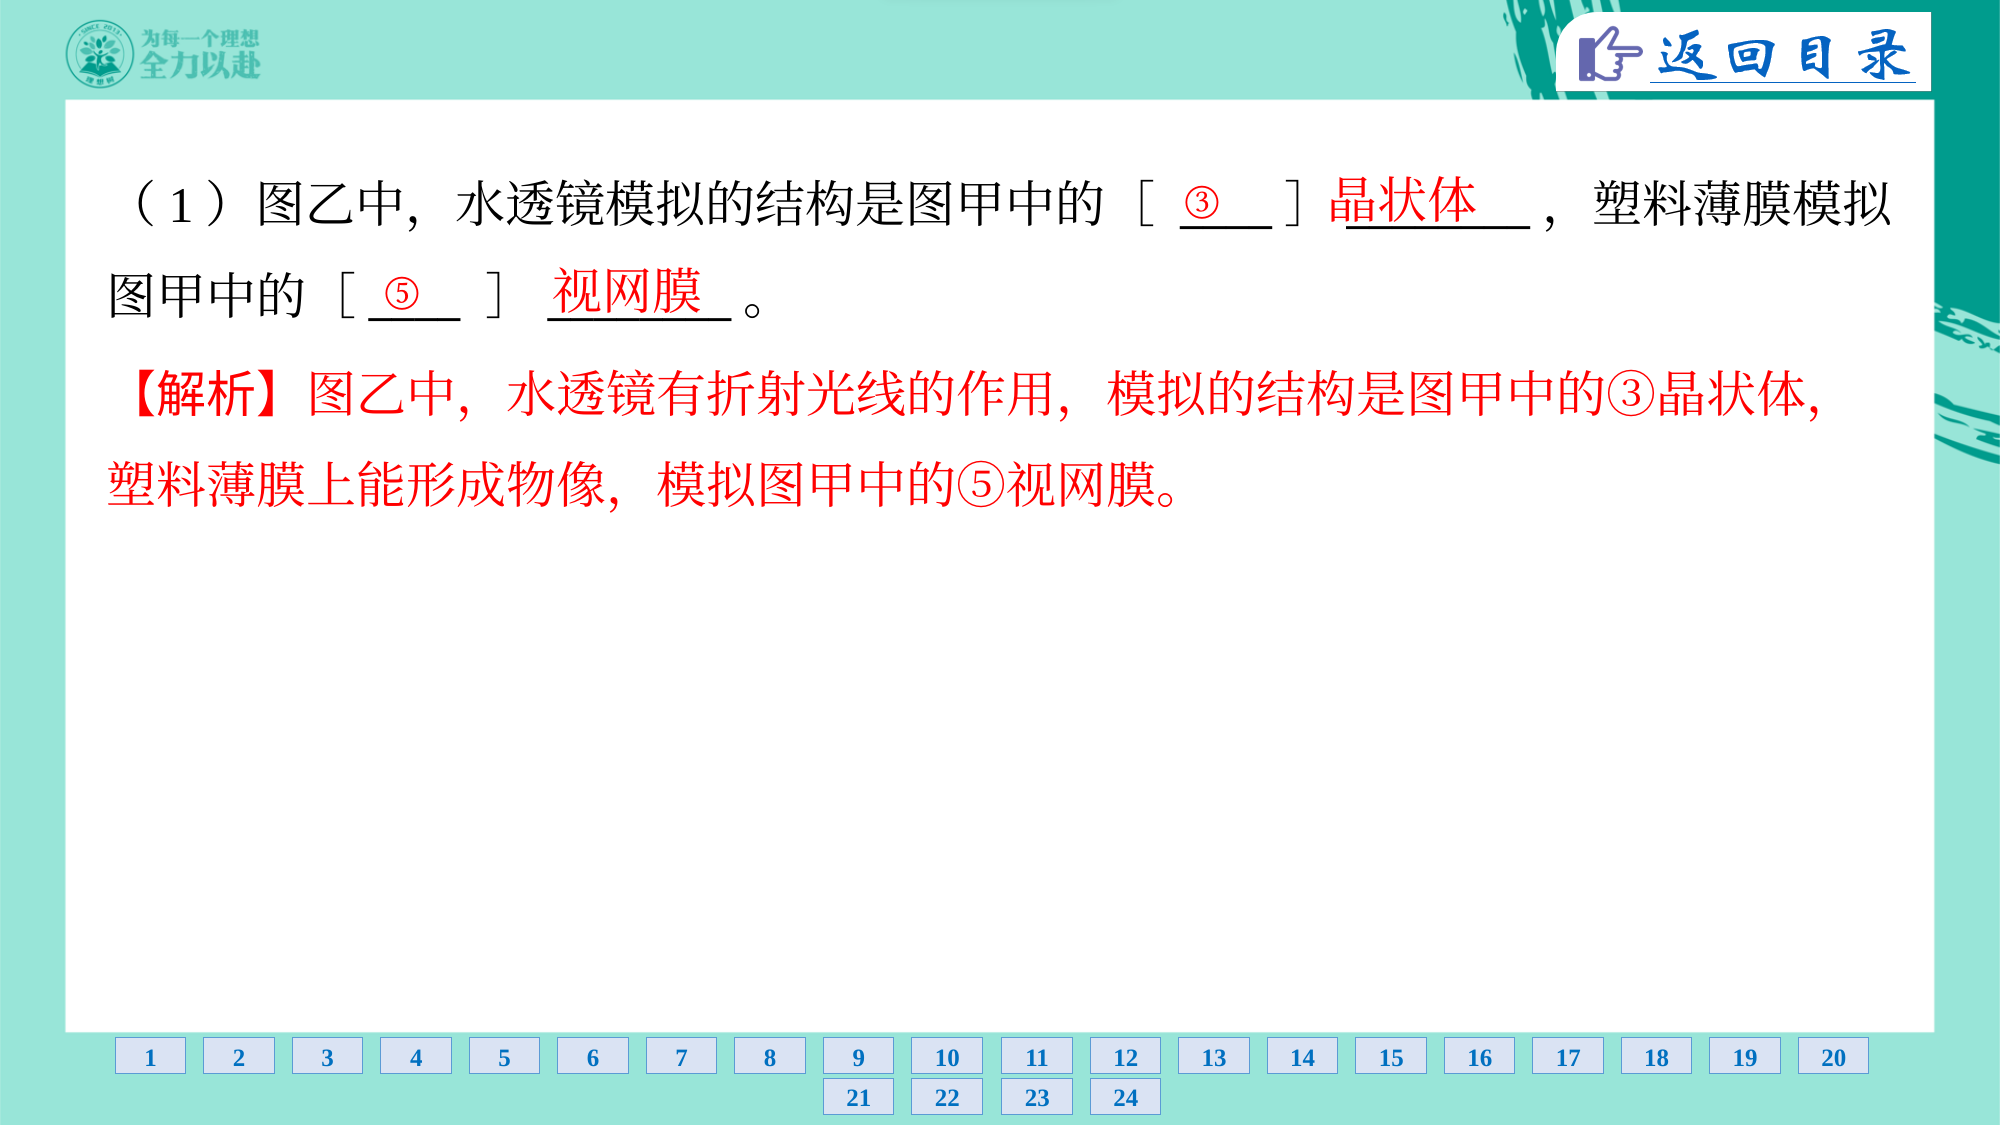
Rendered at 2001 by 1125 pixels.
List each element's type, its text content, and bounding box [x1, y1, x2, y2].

text_box ⑤ [359, 228, 446, 320]
picture [0, 0, 2000, 1125]
text_box 晶状体 [1309, 136, 1496, 228]
text_box 视网膜 [534, 228, 721, 320]
text_box 【解析】图乙中，水透镜有折射光线的作用，模拟的结构是图甲中的③晶状体， 塑料薄膜上能形成物像，模拟图甲中的⑤视网膜。 [106, 330, 1895, 514]
text_box （1）图乙中，水透镜模拟的结构是图甲中的［ ____］________，塑料薄膜模拟 图甲中的［____ ］________。 [106, 140, 1895, 325]
text_box ③ [1159, 136, 1246, 228]
